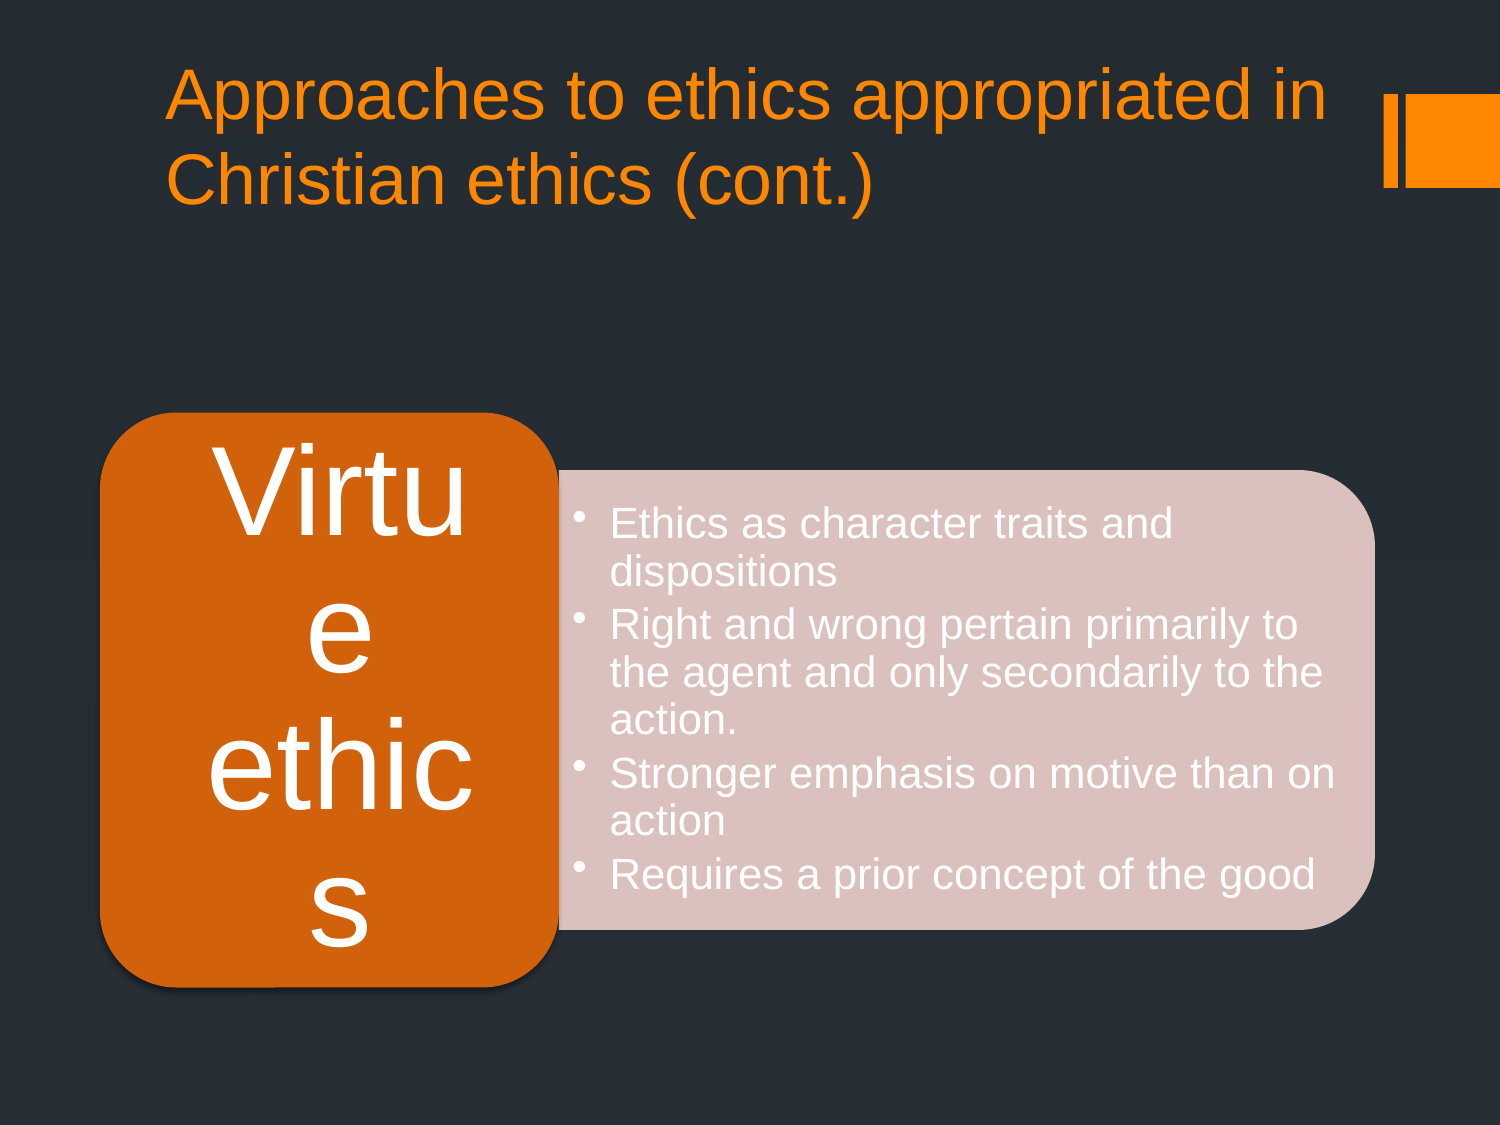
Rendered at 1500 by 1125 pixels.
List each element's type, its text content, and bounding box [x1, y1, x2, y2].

title Approaches to ethics appropriated in Christian ethics (cont.) [150, 37, 1350, 227]
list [99, 411, 1376, 988]
